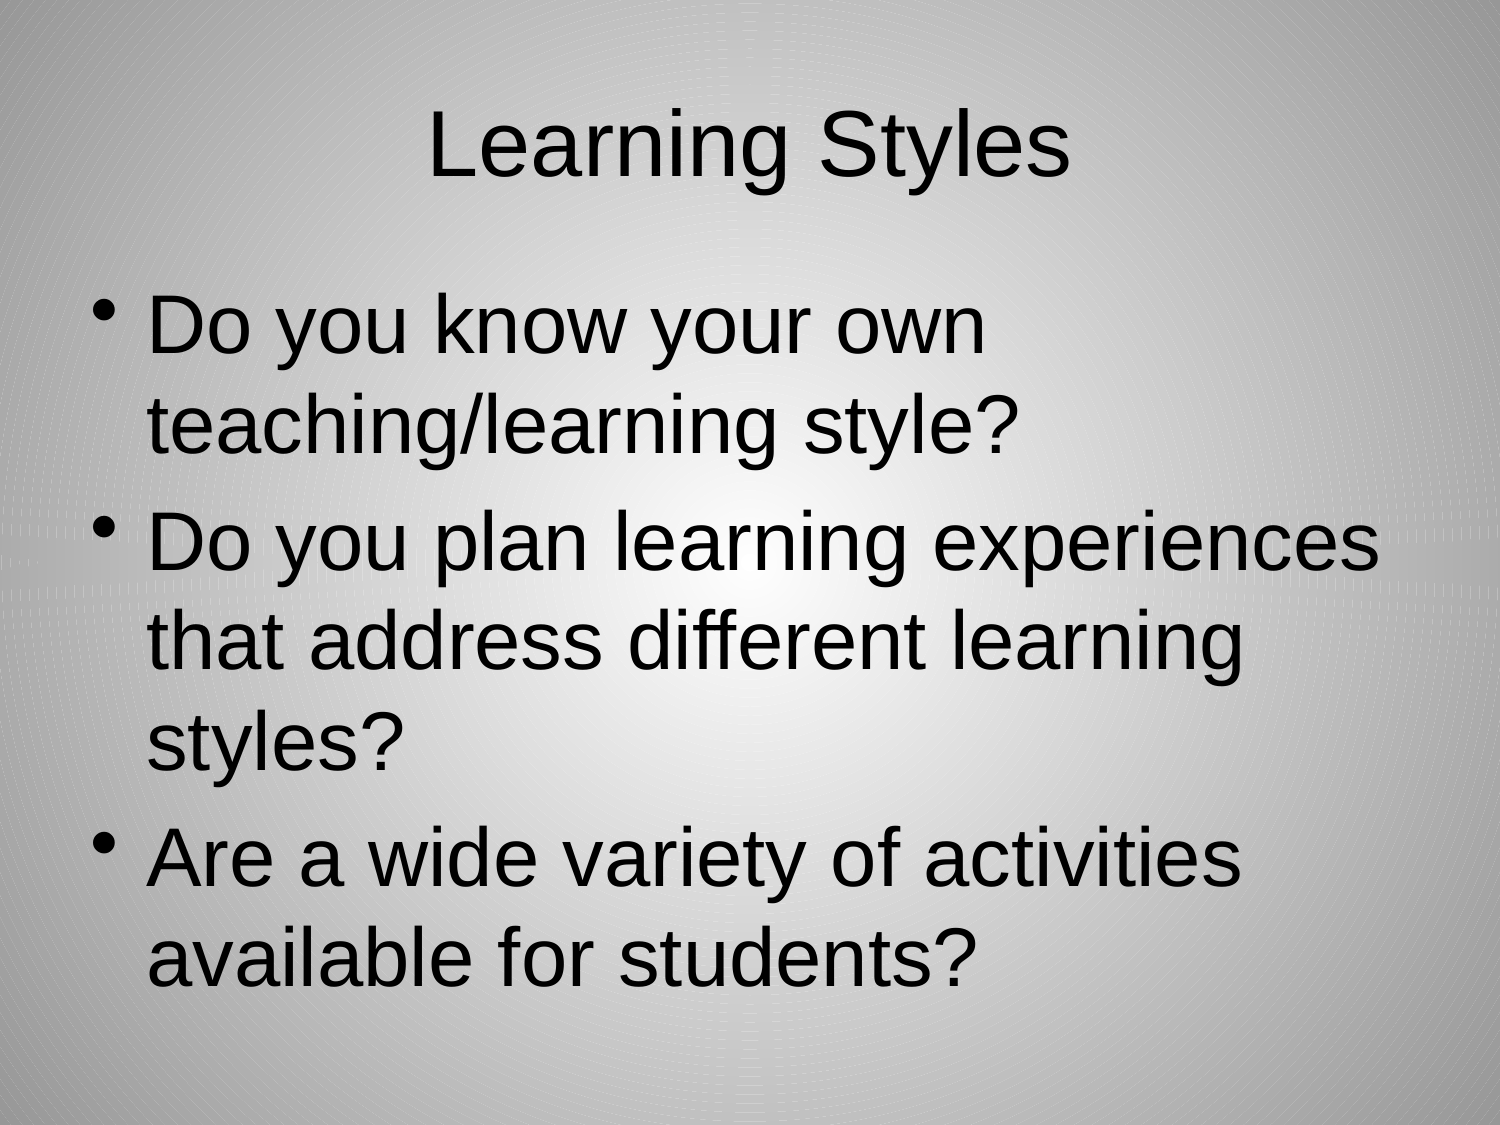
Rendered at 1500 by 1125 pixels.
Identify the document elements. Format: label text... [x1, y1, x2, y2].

list Do you know your own teaching/learning style? Do you plan learning experiences that address different learning styles? Are a wide variety of activities available for students? [74, 262, 1426, 1006]
title Learning Styles [74, 44, 1426, 233]
